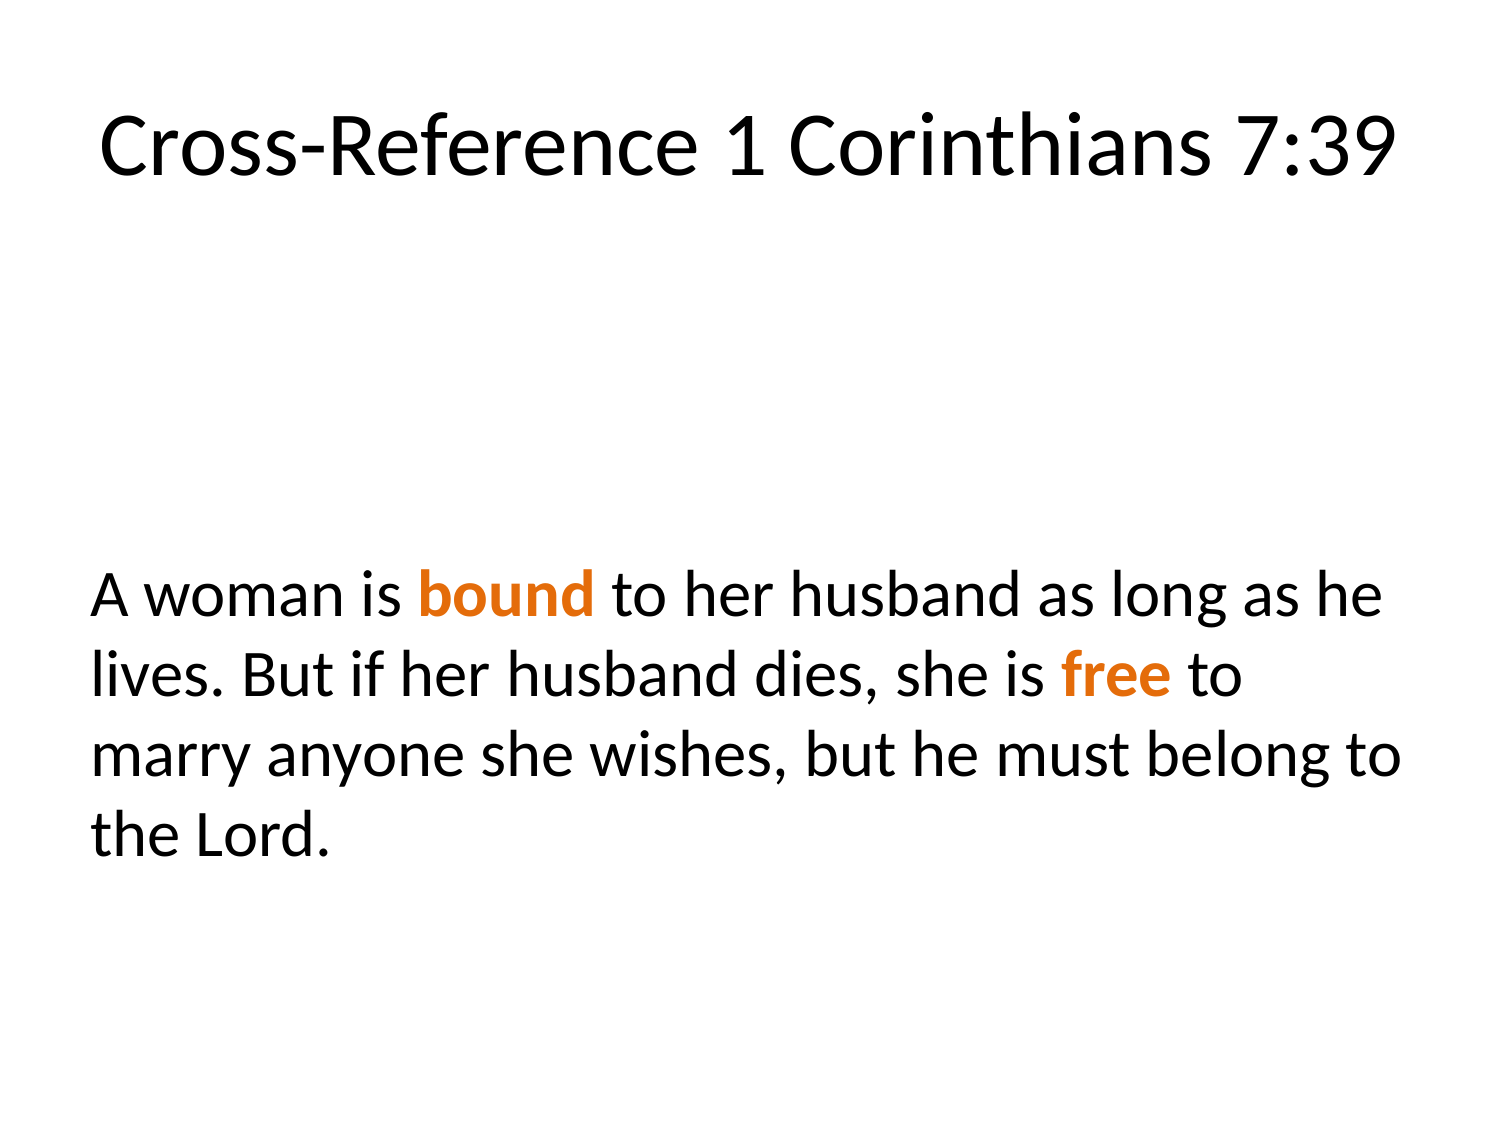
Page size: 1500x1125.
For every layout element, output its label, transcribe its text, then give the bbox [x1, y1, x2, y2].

title Cross-Reference 1 Corinthians 7:39 [75, 45, 1425, 233]
list A woman is bound to her husband as long as he lives. But if her husband dies, she is free to marry anyone she wishes, but he must belong to the Lord. [75, 262, 1425, 1005]
